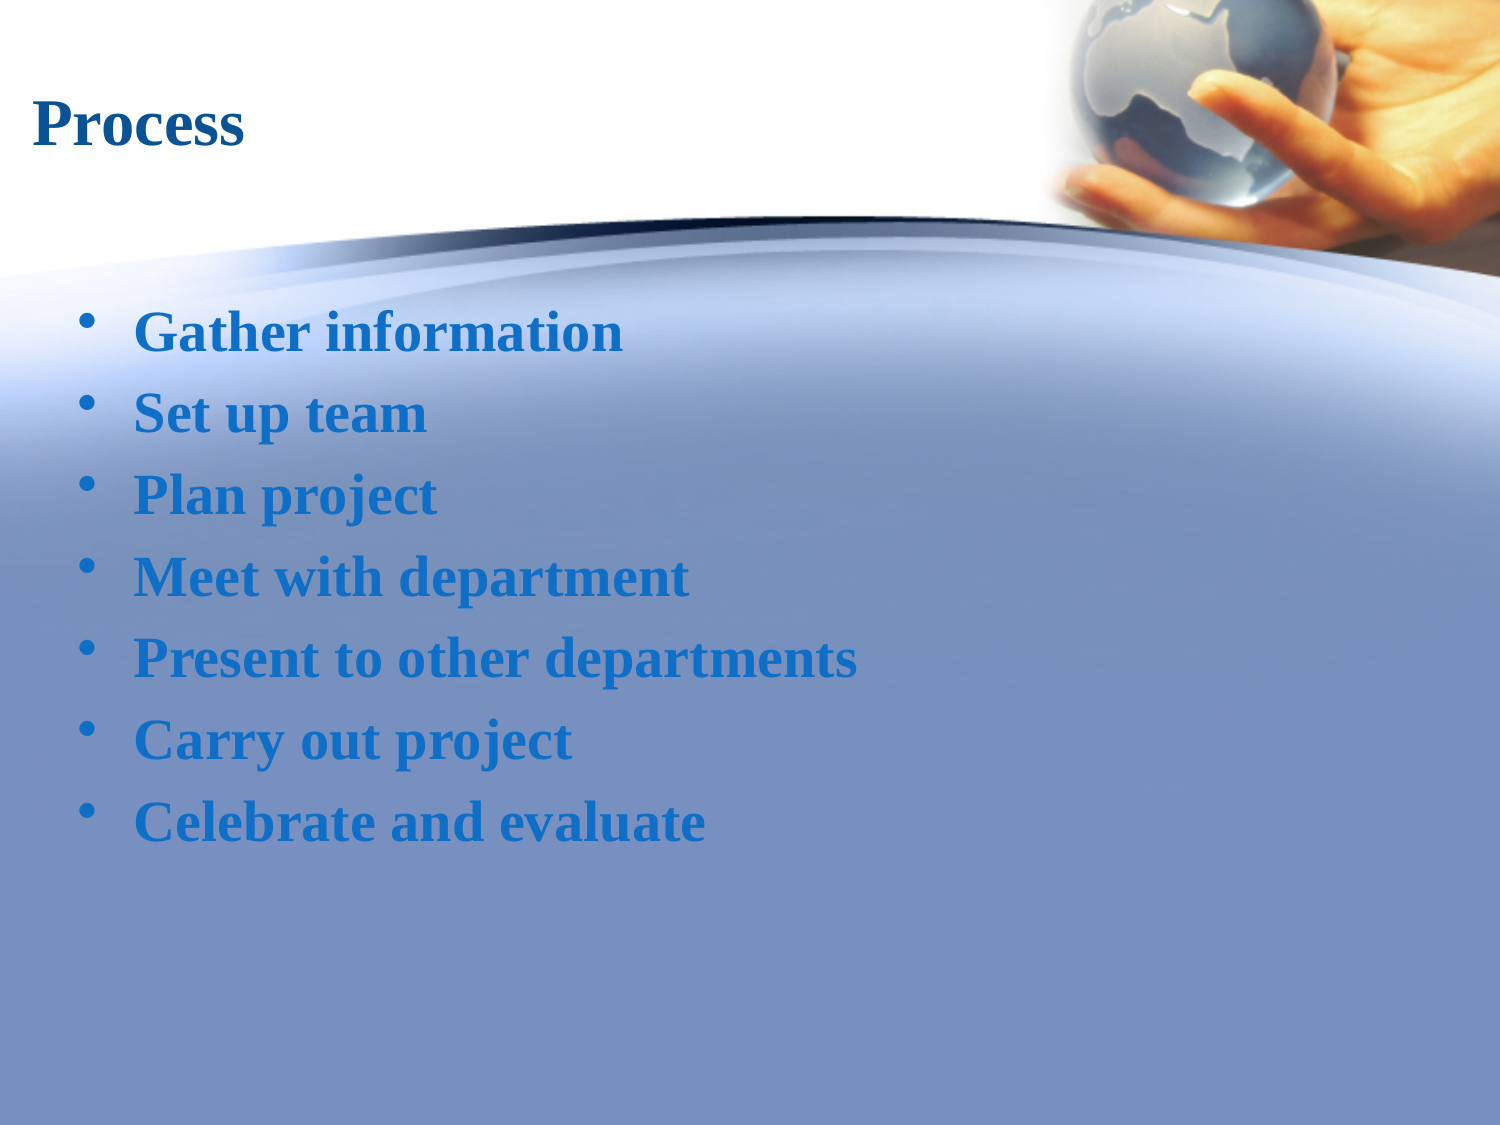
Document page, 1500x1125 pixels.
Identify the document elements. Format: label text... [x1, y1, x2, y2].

title Process [17, 24, 1068, 213]
picture [0, 0, 1500, 1125]
list Gather information Set up team Plan project Meet with department Present to other departments Carry out project Celebrate and evaluate [62, 285, 1438, 1023]
